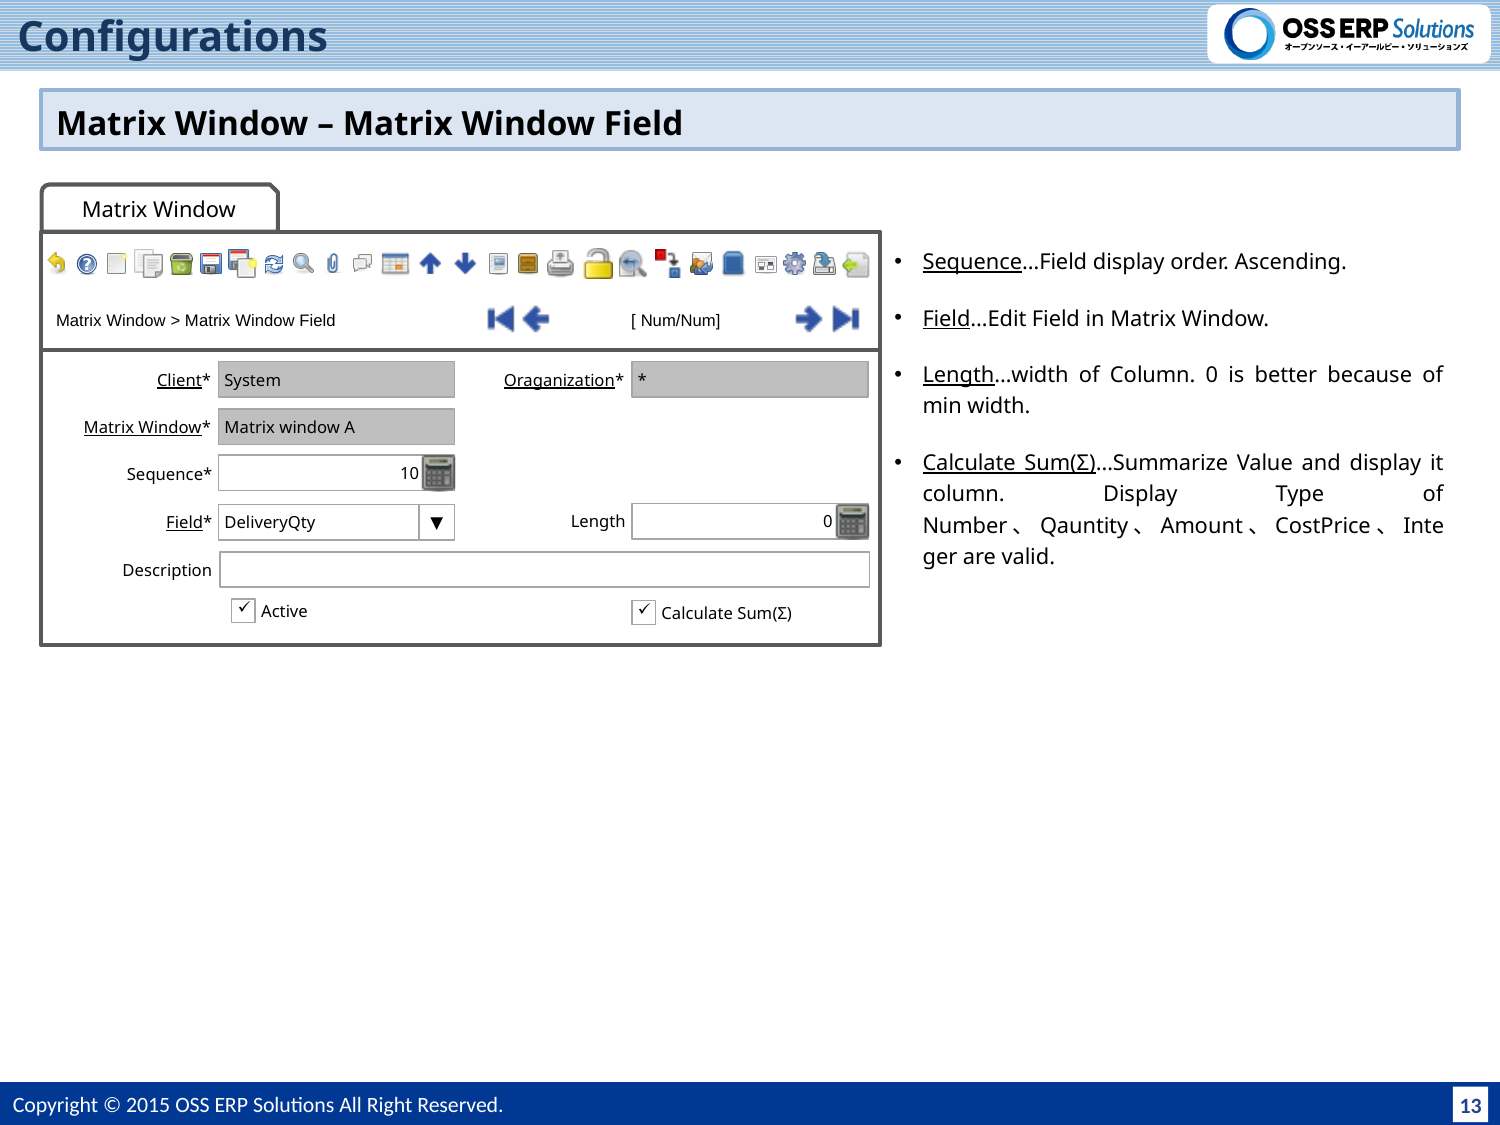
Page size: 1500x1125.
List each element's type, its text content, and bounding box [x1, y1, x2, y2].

picture [419, 454, 457, 492]
text_box 0 [634, 501, 834, 541]
text_box [ Num/Num] [563, 300, 782, 340]
text_box Matrix window A [219, 407, 457, 446]
text_box Matrix Window* [38, 407, 219, 446]
text_box Length [405, 501, 634, 541]
text_box [39, 348, 877, 647]
picture [786, 296, 870, 344]
text_box Active [257, 597, 434, 625]
picture [1353, 8, 1474, 60]
text_box [220, 550, 871, 589]
text_box Matrix Window – Matrix Window Field [39, 88, 1461, 151]
text_box Oraganization* [451, 360, 633, 399]
text_box System [219, 360, 451, 399]
text_box Matrix Window > Matrix Window Field [41, 300, 390, 338]
text_box Description [39, 550, 220, 589]
text_box Sequence…Field display order. Ascending. Field…Edit Field in Matrix Window. Length…width of Column. 0 is better because of min width. Calculate Sum(Σ)…Summarize Value and display it column. Display Type of Number、Qauntity、Amount、CostPrice、Integer are valid. [877, 233, 1461, 671]
text_box [229, 597, 257, 625]
picture [477, 296, 560, 344]
title Configurations [2, 0, 1353, 70]
text_box DeliveryQty [216, 503, 417, 542]
text_box Calculate Sum(Σ) [657, 599, 835, 626]
text_box 10 [220, 453, 420, 492]
text_box [39, 230, 882, 348]
text_box Matrix Window [39, 182, 280, 234]
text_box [46, 248, 874, 280]
picture [833, 503, 871, 541]
text_box Client* [38, 360, 219, 399]
text_box [630, 599, 657, 626]
text_box Field* [39, 503, 220, 541]
text_box * [633, 360, 870, 399]
text_box Sequence* [63, 453, 220, 495]
